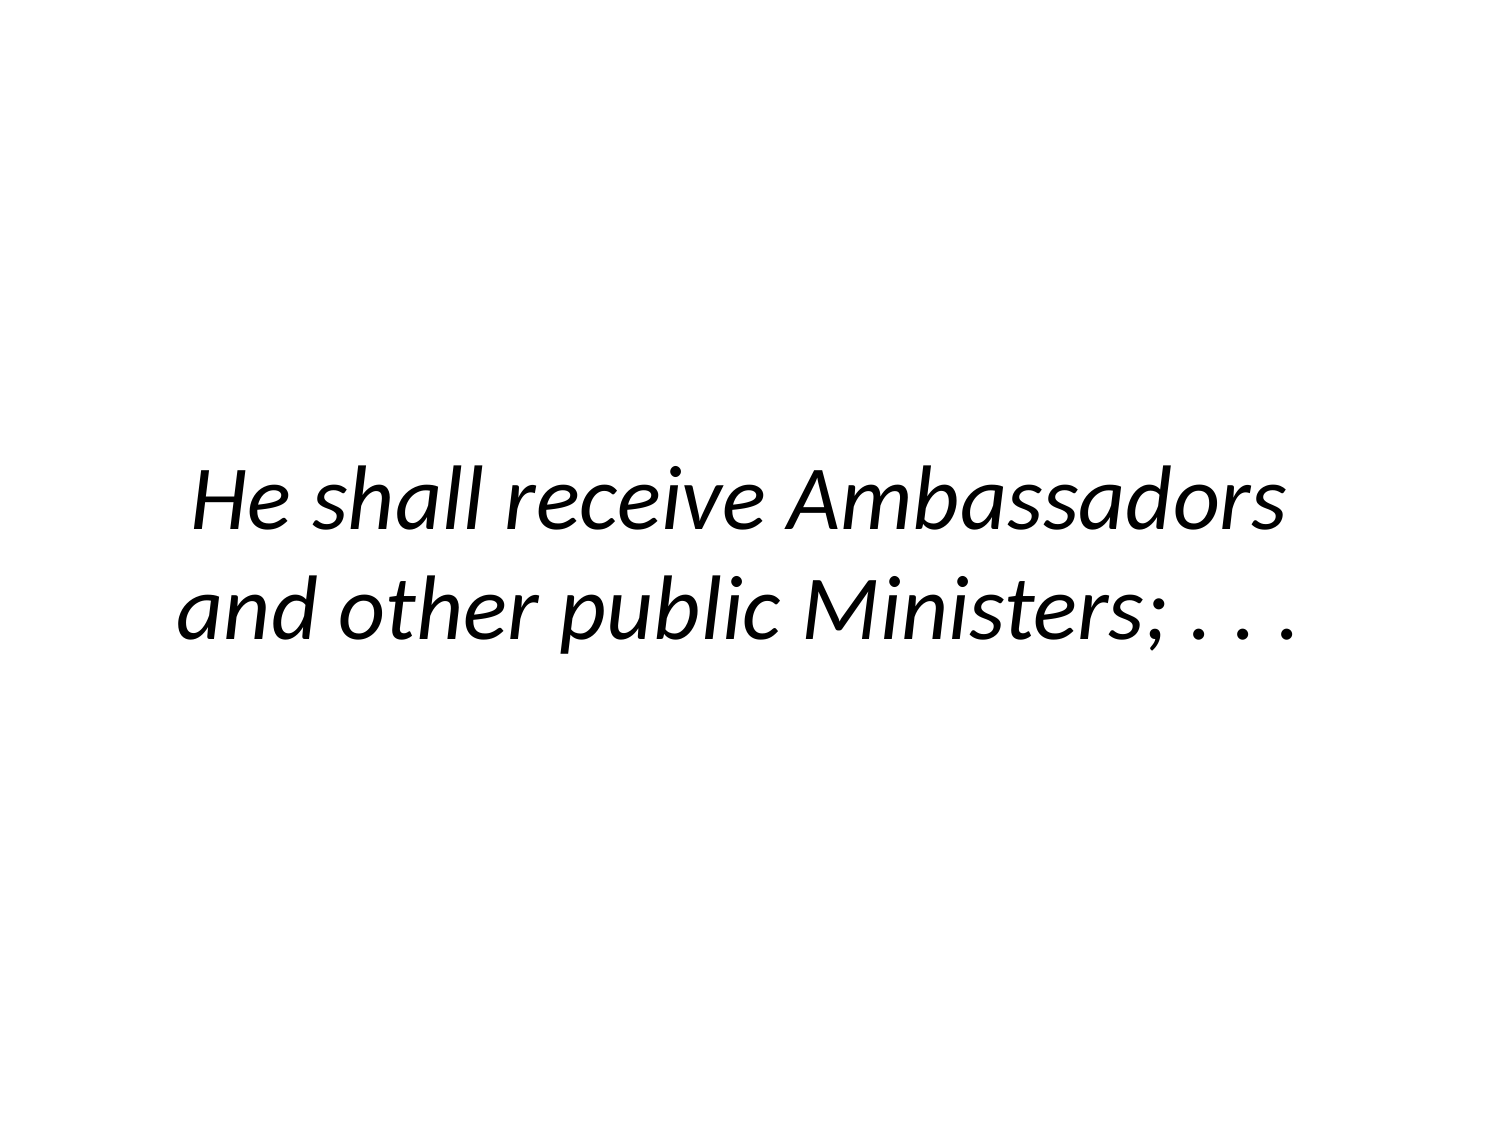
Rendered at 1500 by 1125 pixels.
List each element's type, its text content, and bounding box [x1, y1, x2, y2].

title He shall receive Ambassadors and other public Ministers; . . . [74, 44, 1426, 1051]
